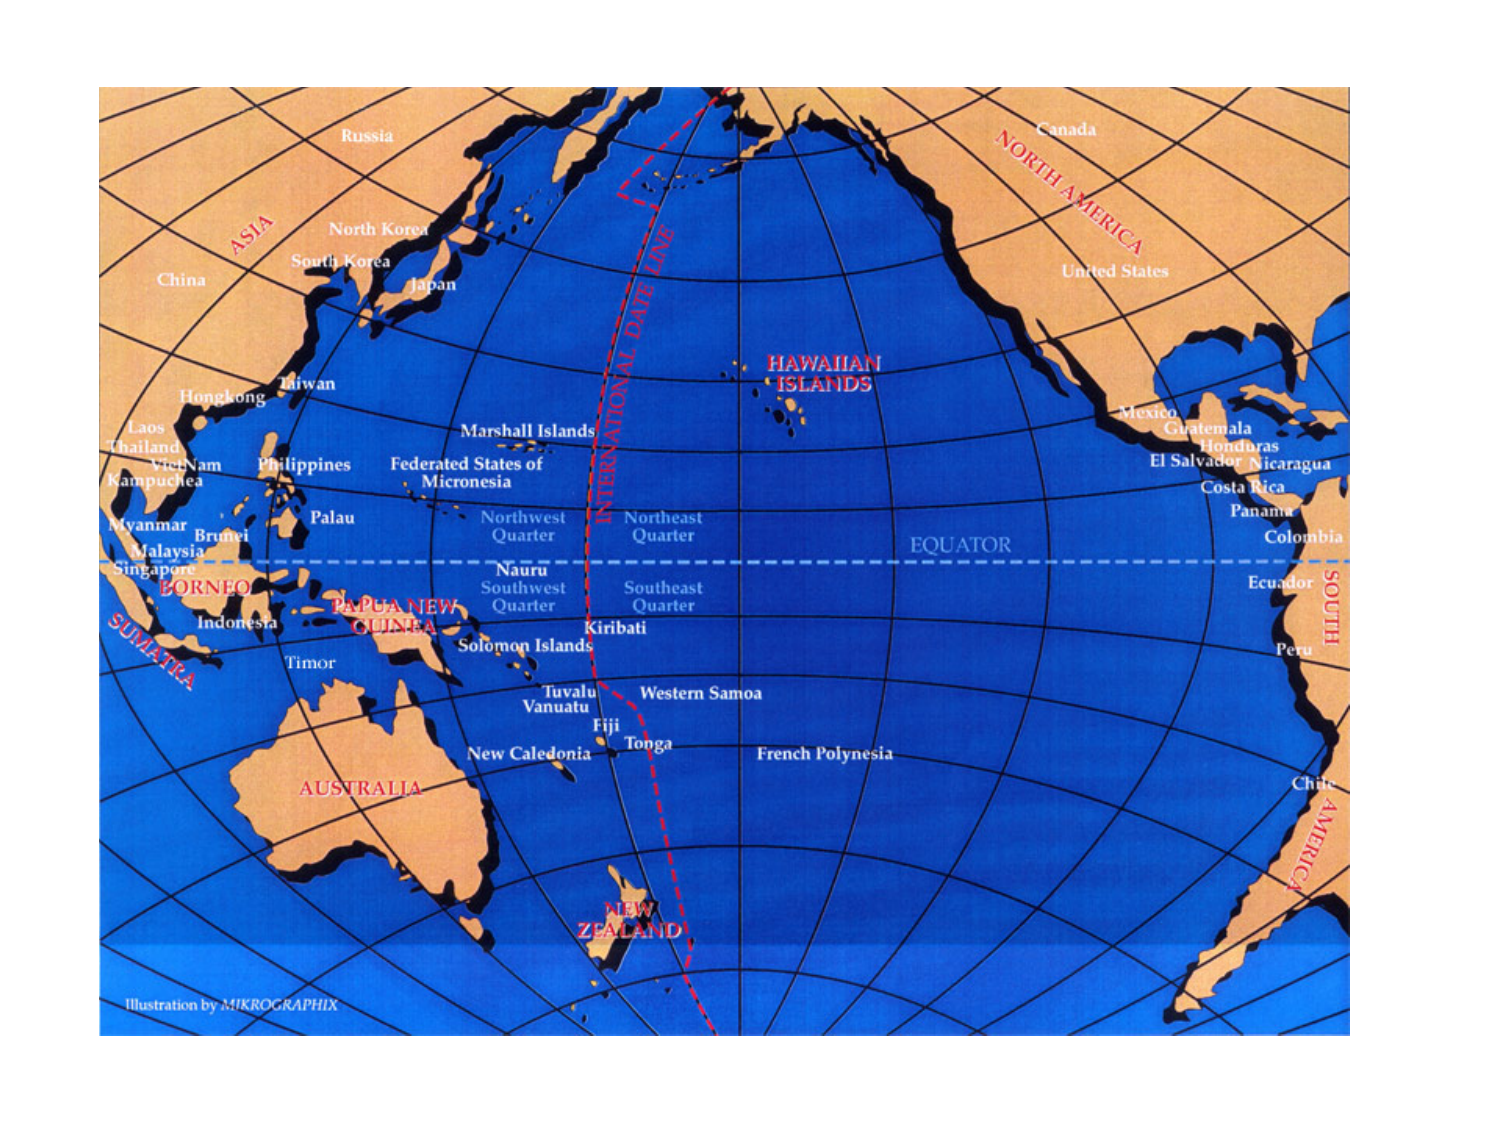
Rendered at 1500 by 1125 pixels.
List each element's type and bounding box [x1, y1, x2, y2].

picture [99, 87, 1351, 1037]
